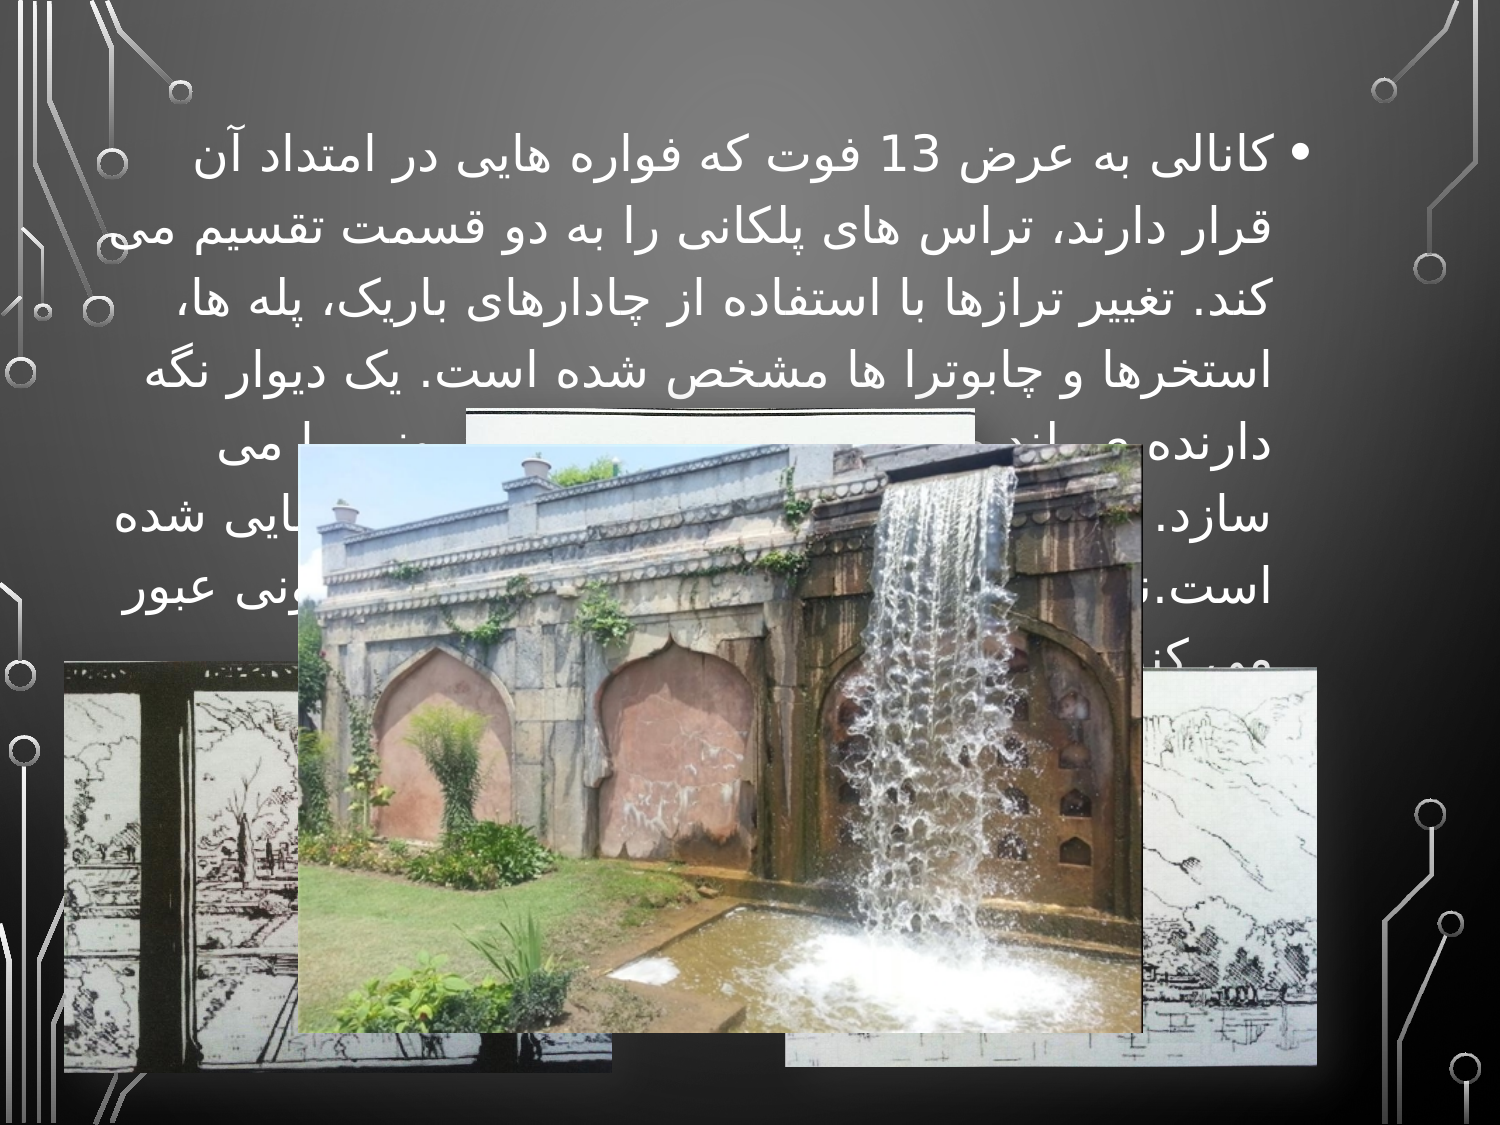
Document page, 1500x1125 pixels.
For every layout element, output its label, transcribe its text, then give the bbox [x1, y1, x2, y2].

list کانالی به عرض 13 فوت که فواره هایی در امتداد آن قرار دارند، تراس های پلکانی را به دو قسمت تقسیم می کند. تغییر ترازها با استفاده از چادارهای باریک، پله ها، استخرها و چابوترا ها مشخص شده است. یک دیوار نگه دارنده ی بلند طاقدار پایه های تراس اندرونی را می سازد. بارادری سه طبقه در دو انتهای دیوار جانمایی شده است.نهر آب درست از وسط کوشک بالای اندرونی عبور می کند. [76, 101, 1327, 653]
picture [64, 408, 1317, 1125]
